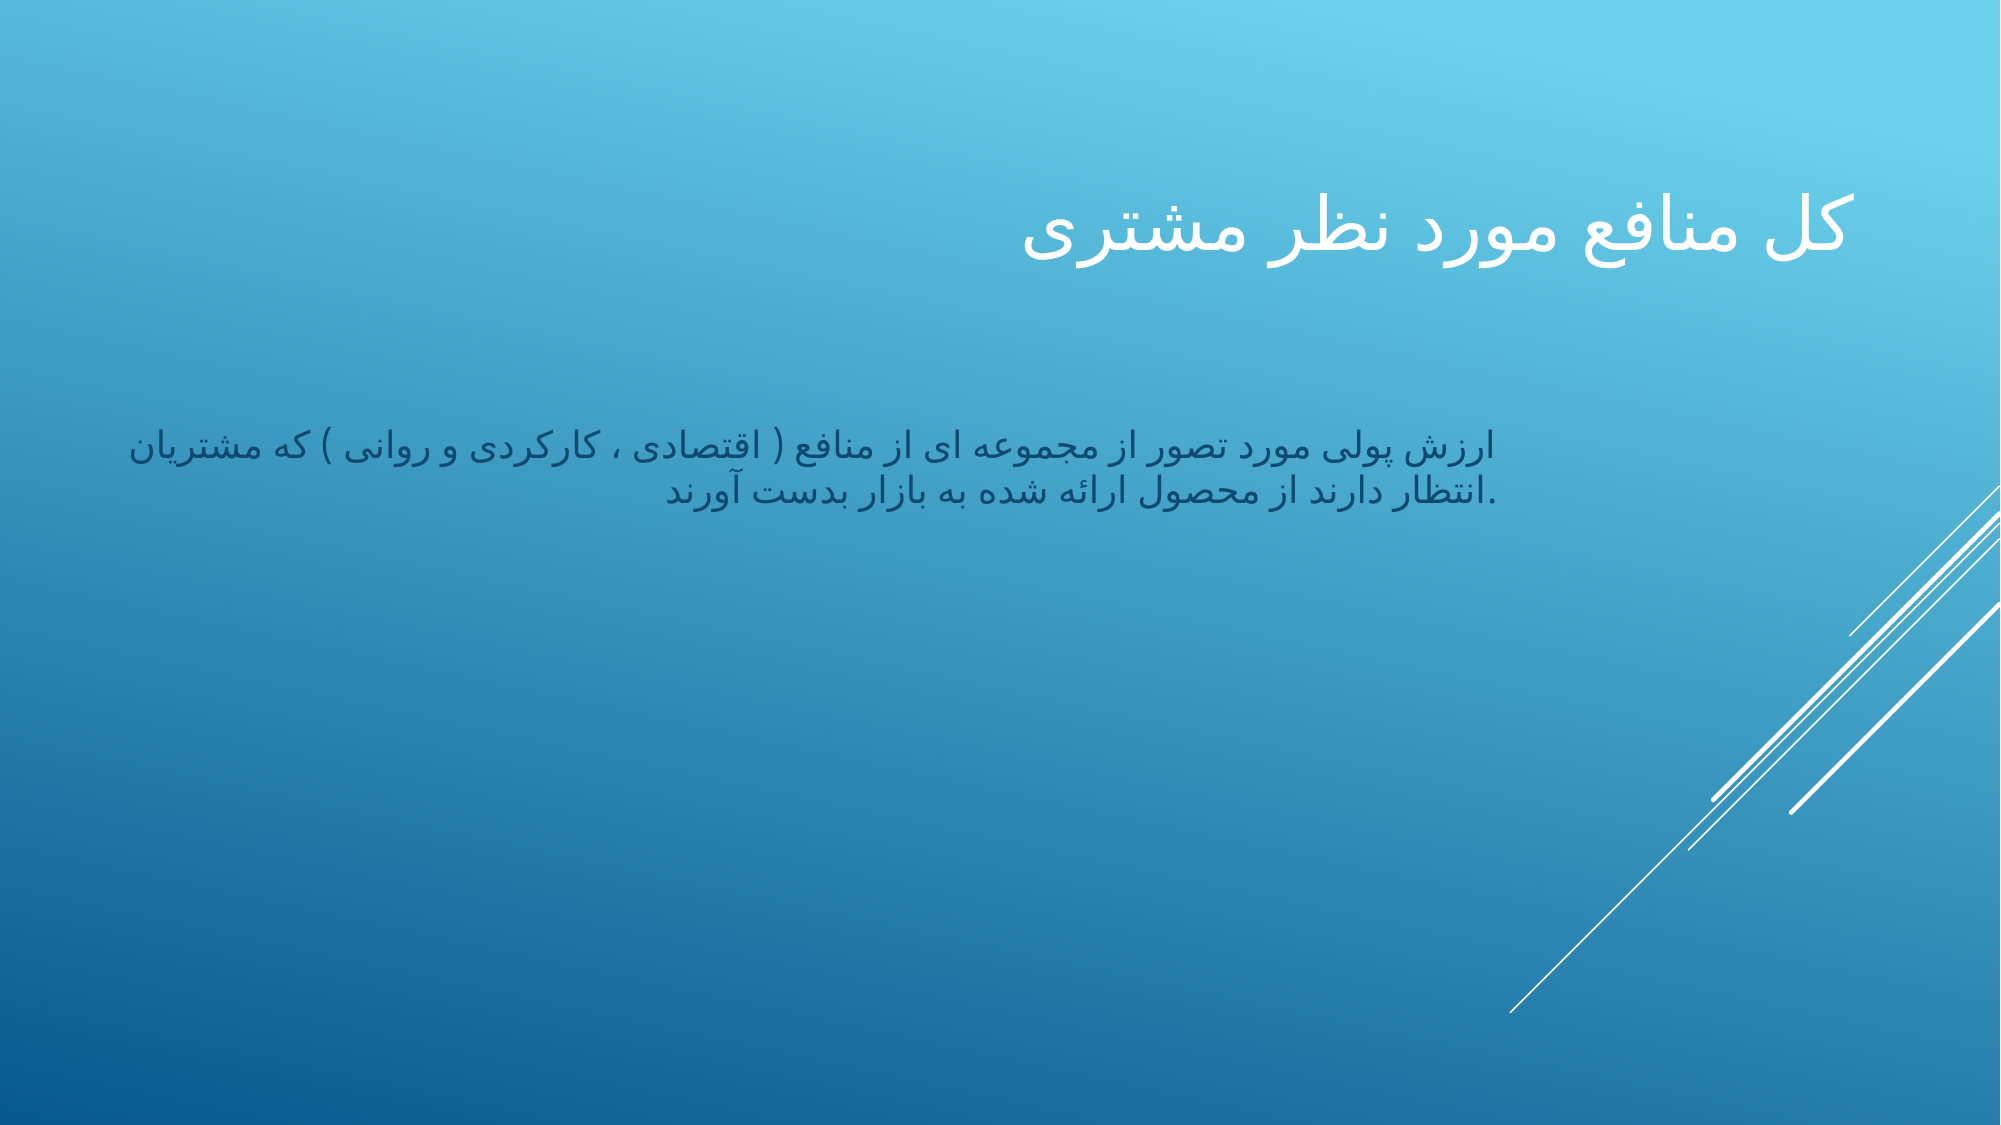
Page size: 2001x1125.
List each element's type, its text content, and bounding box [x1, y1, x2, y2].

title کل منافع مورد نظر مشتری [470, 65, 1871, 274]
list ارزش پولی مورد تصور از مجموعه ای از منافع ( اقتصادی ، کارکردی و روانی ) که مشتریان انتظار دارند از محصول ارائه شده به بازار بدست آورند. [112, 413, 1513, 984]
